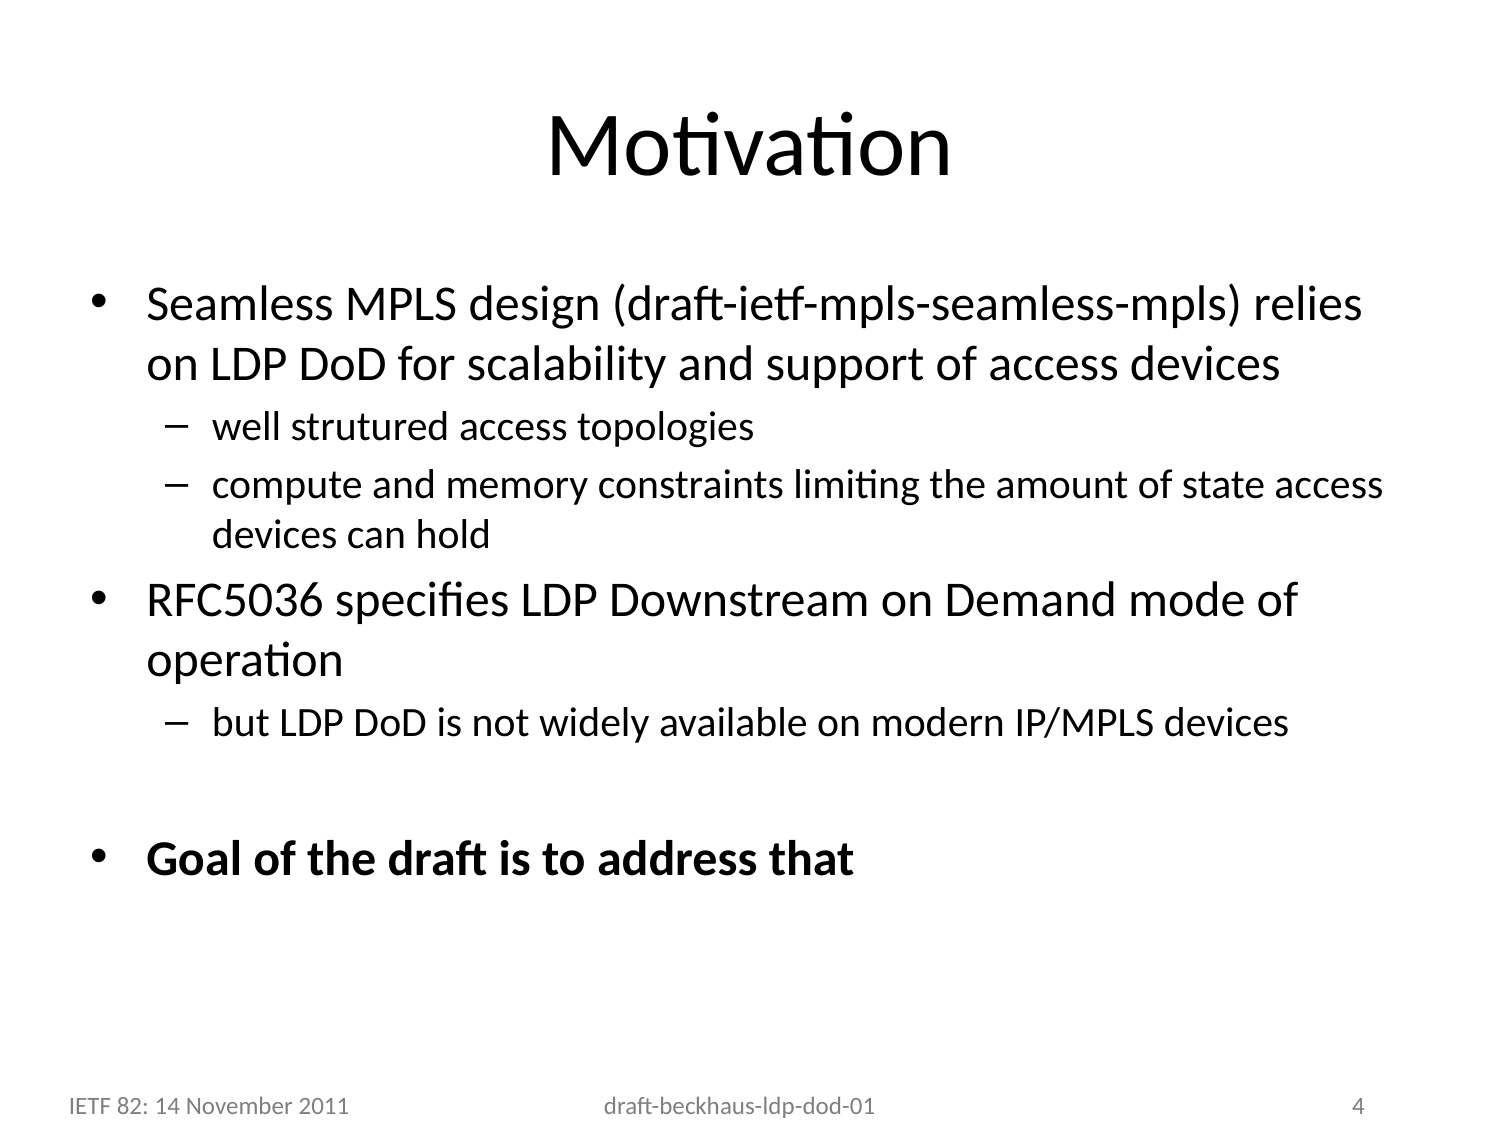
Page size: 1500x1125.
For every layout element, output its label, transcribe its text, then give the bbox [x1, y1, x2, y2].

list Seamless MPLS design (draft-ietf-mpls-seamless-mpls) relies on LDP DoD for scalability and support of access devices well strutured access topologies compute and memory constraints limiting the amount of state access devices can hold RFC5036 specifies LDP Downstream on Demand mode of operation but LDP DoD is not widely available on modern IP/MPLS devices Goal of the draft is to address that [75, 262, 1425, 1005]
title Motivation [75, 45, 1425, 233]
